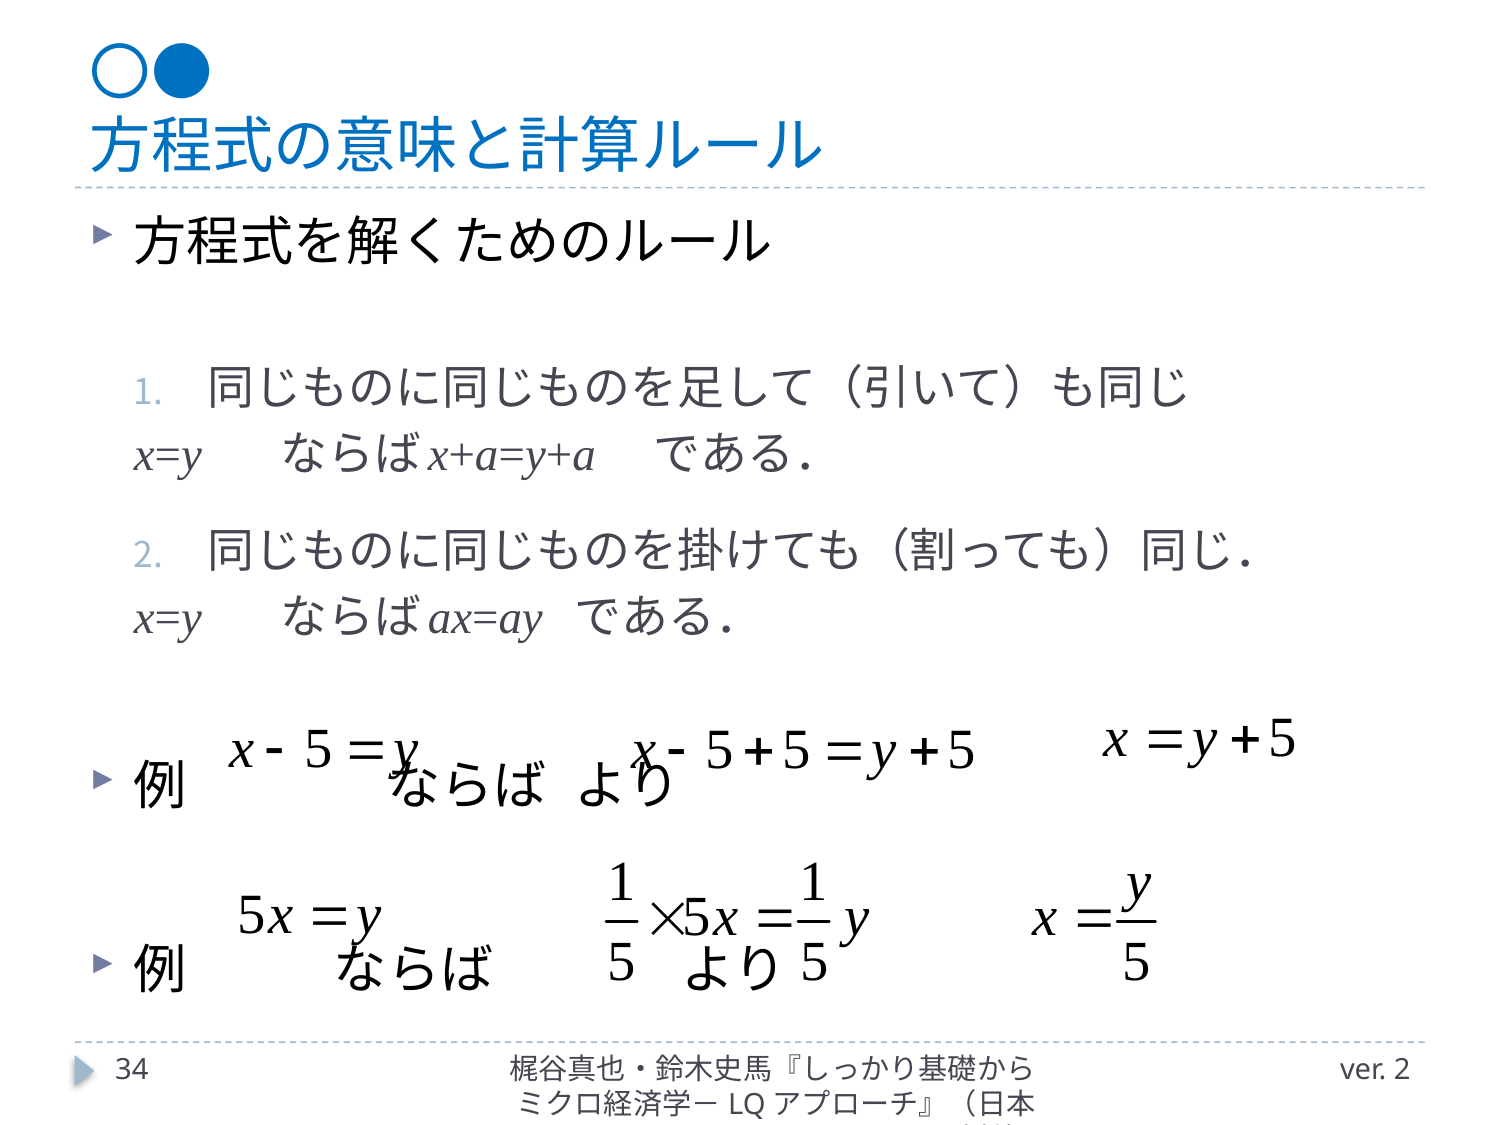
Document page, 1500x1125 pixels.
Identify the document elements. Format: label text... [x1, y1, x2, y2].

title 〇● 方程式の意味と計算ルール [75, 24, 1425, 188]
list 方程式を解くためのルール 同じものに同じものを足して（引いて）も同じ x=y ならば x+a=y+a である． 同じものに同じものを掛けても（割っても）同じ． x=y ならば ax=ay である． 例 ならば より 例 ならば より [75, 200, 1425, 1010]
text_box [596, 845, 881, 993]
slide_number 34 [100, 1042, 426, 1103]
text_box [218, 715, 432, 792]
footer 梶谷真也・鈴木史馬『しっかり基礎からミクロ経済学－LQアプローチ』（日本評論社） [475, 1042, 1050, 1103]
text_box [1021, 845, 1169, 993]
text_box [229, 881, 392, 958]
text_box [1092, 703, 1306, 781]
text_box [619, 715, 985, 793]
slide_number ver. 2 [1050, 1042, 1426, 1103]
